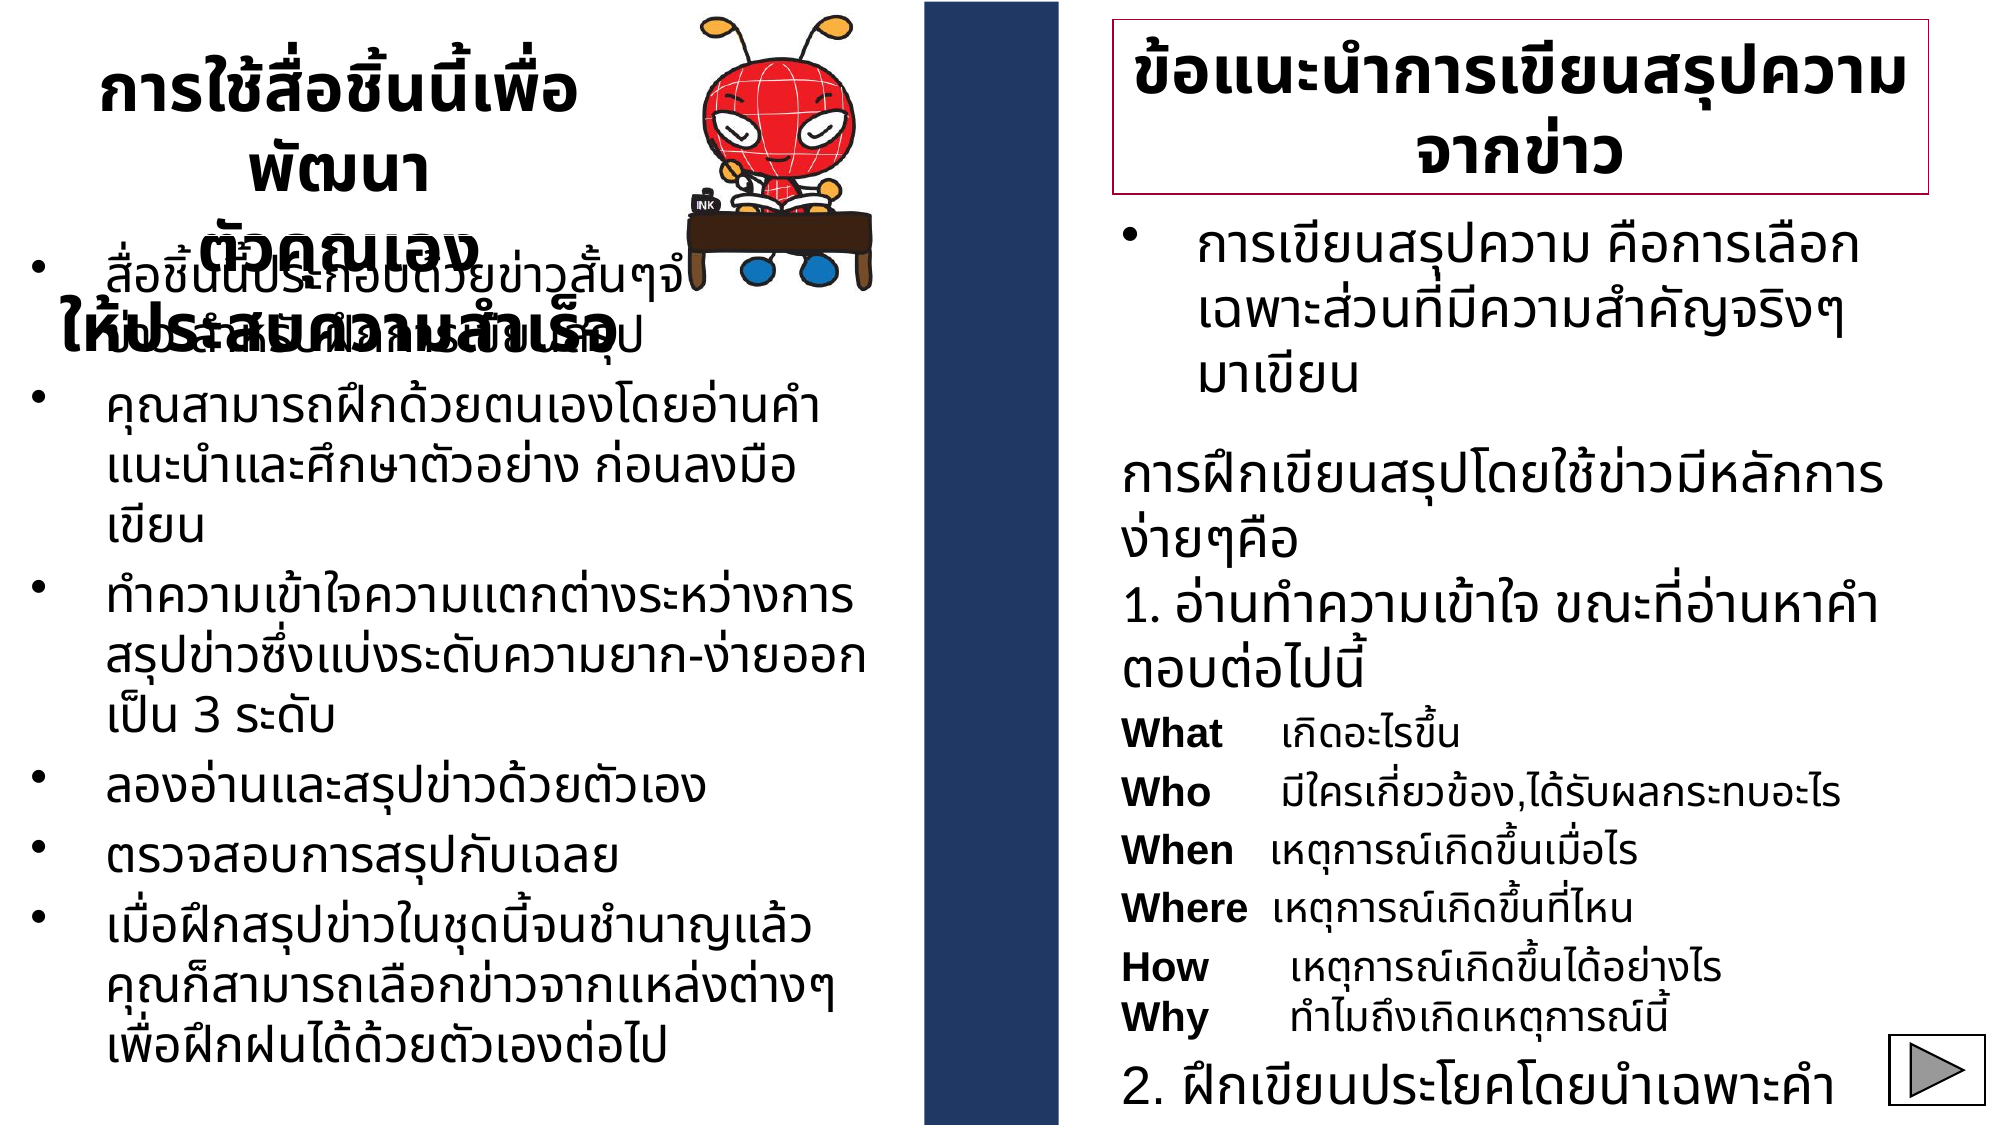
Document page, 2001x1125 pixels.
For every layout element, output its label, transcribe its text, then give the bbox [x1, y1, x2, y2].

text_box [923, 1, 1060, 1125]
text_box ข้อแนะนำการเขียนสรุปความจากข่าว [1113, 19, 1929, 195]
picture [684, 13, 879, 297]
text_box การเขียนสรุปความ คือการเลือกเฉพาะส่วนที่มีความสำคัญจริงๆ มาเขียน การฝึกเขียนสรุปโดยใช้ข่าวมีหลักการง่ายๆคือ 1. อ่านทำความเข้าใจ ขณะที่อ่านหาคำตอบต่อไปนี้ What เกิดอะไรขึ้น Who มีใครเกี่ยวข้อง,ได้รับผลกระทบอะไร When เหตุการณ์เกิดขึ้นเมื่อไร Where เหตุการณ์เกิดขึ้นที่ไหน How เหตุการณ์เกิดขึ้นได้อย่างไร Why ทำไมถึงเกิดเหตุการณ์นี้ 2. ฝึกเขียนประโยคโดยนำเฉพาะคำสำคัญมาเขียน 3. เริ่มจากการเขียนประโยคที่ไม่ซับซ้อน หลังจากนั้นฝึกเขียนประโยคที่มีความซับซ้อนระดับต่างๆ [1104, 199, 1924, 1125]
text_box การใช้สื่อชิ้นนี้เพื่อพัฒนา ตัวคุณเอง ให้ประสบความสำเร็จ [40, 36, 639, 235]
text_box สื่อชิ้นนี้ประกอบด้วยข่าวสั้นๆจำนวน 1 ข่าว สำหรับฝึกการเขียนสรุป คุณสามารถฝึกด้วยตนเองโดยอ่านคำแนะนำและศึกษาตัวอย่าง ก่อนลงมือเขียน ทำความเข้าใจความแตกต่างระหว่างการสรุปข่าวซึ่งแบ่งระดับความยาก-ง่ายออกเป็น 3 ระดับ ลองอ่านและสรุปข่าวด้วยตัวเอง ตรวจสอบการสรุปกับเฉลย เมื่อฝึกสรุปข่าวในชุดนี้จนชำนาญแล้วคุณก็สามารถเลือกข่าวจากแหล่งต่างๆเพื่อฝึกฝนได้ด้วยตัวเองต่อไป [15, 235, 895, 1080]
text_box [1924, 1034, 1986, 1106]
